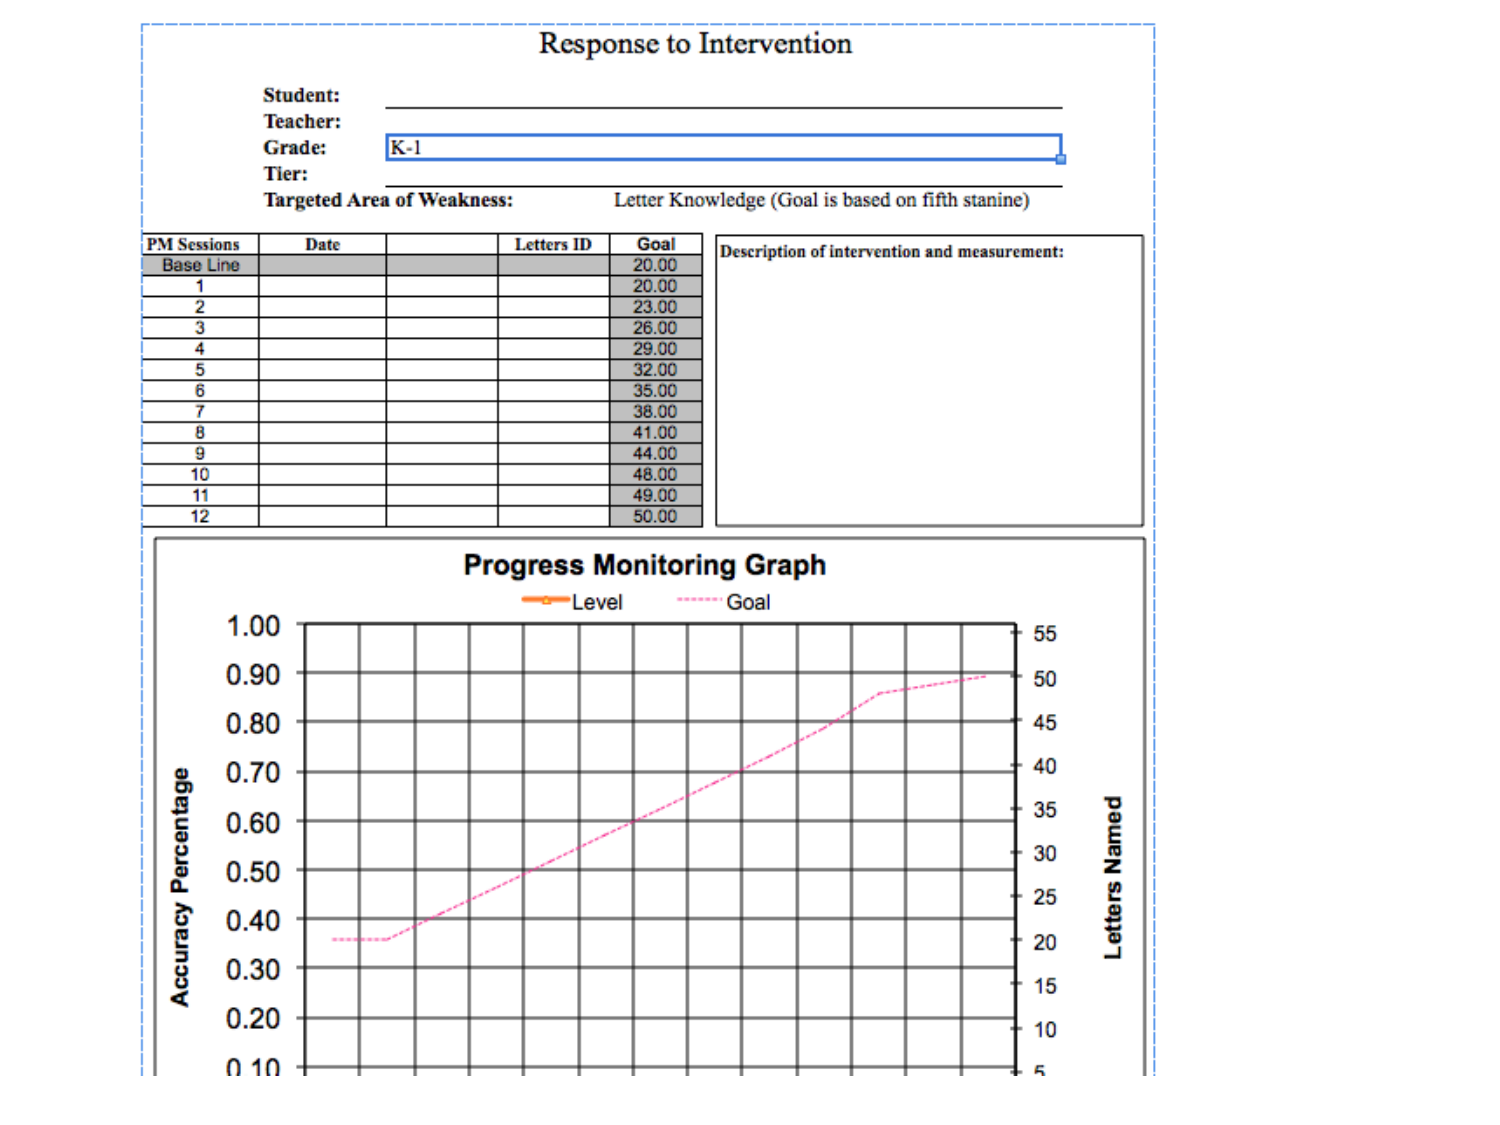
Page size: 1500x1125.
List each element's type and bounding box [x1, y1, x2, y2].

picture [116, 14, 1173, 1076]
